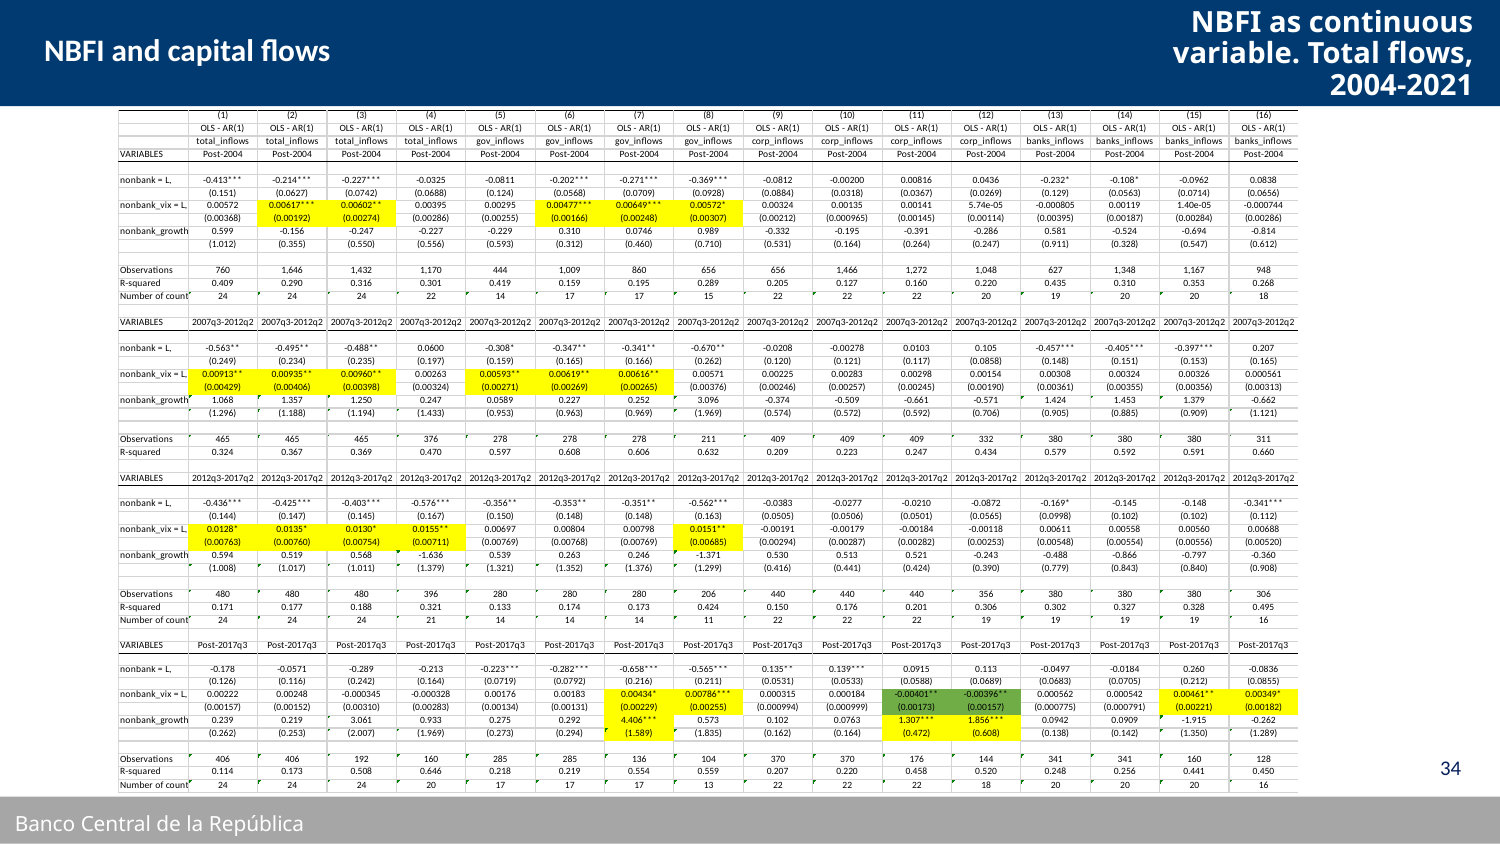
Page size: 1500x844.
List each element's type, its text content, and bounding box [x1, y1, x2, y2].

picture [118, 109, 1299, 793]
list NBFI as continuous variable. Total flows, 2004-2021 [1144, 0, 1489, 175]
text_box NBFI and capital flows [29, 26, 839, 84]
